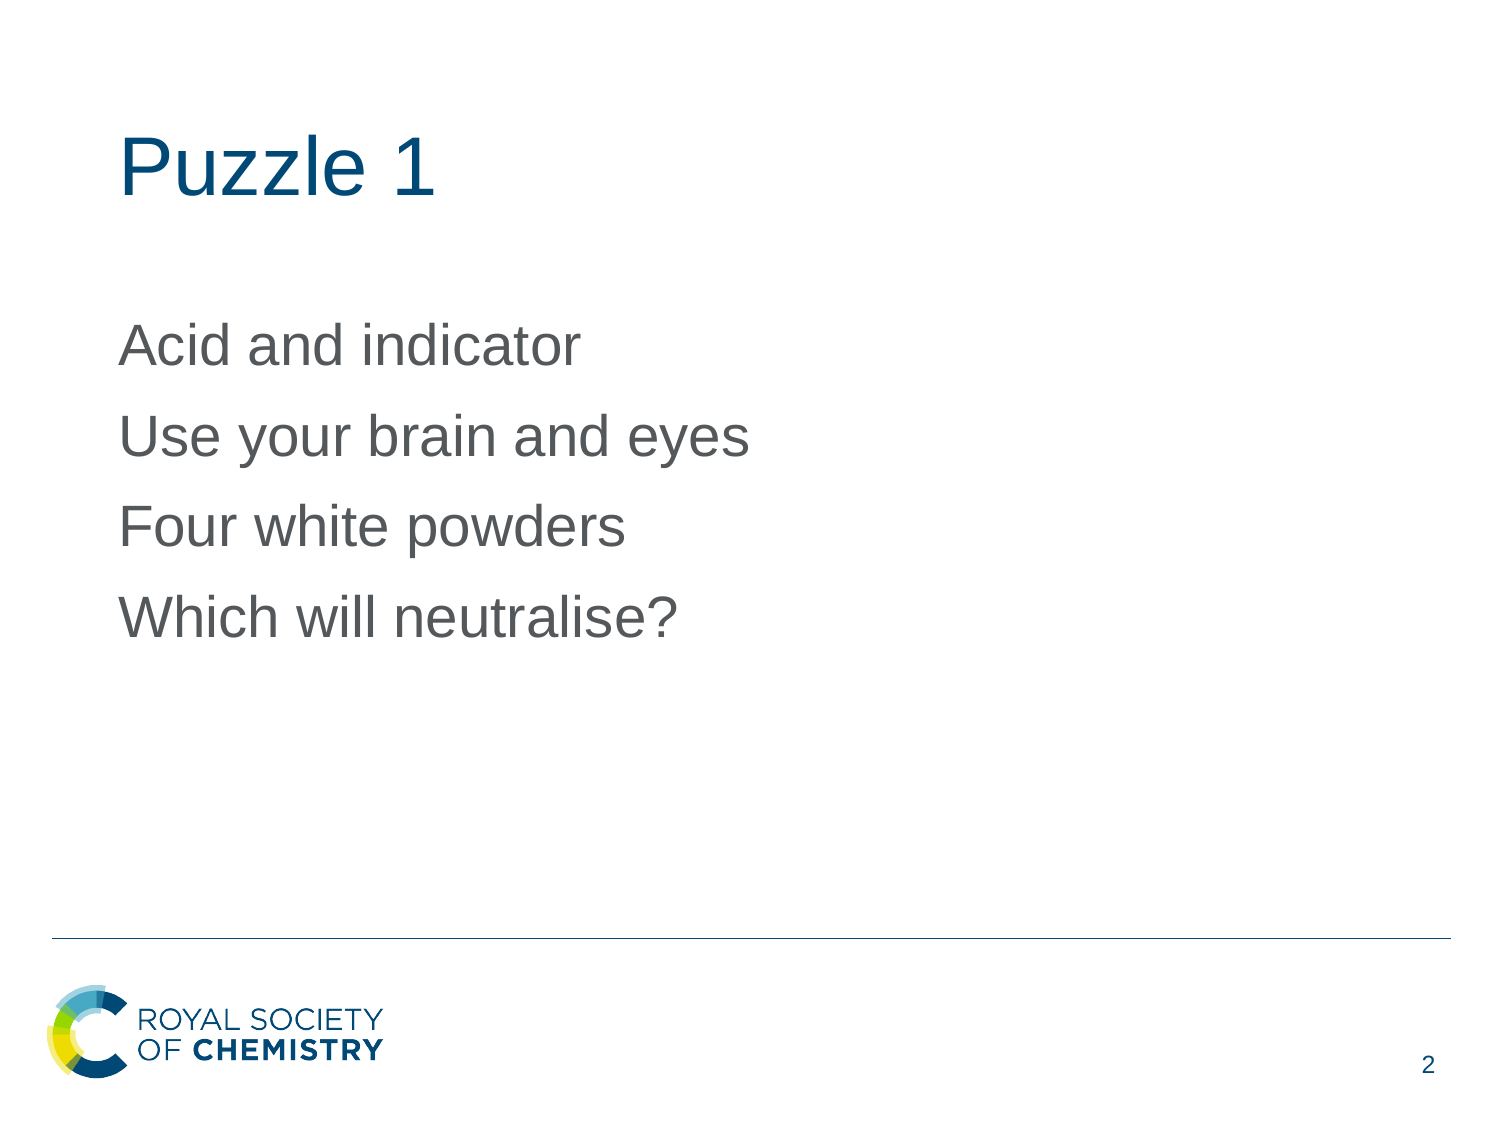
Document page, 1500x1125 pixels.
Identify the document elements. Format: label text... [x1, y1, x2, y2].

list Acid and indicator Use your brain and eyes Four white powders Which will neutralise? [103, 299, 1397, 859]
slide_number 2 [1113, 1033, 1451, 1094]
picture [0, 938, 430, 1125]
title Puzzle 1 [103, 59, 1397, 278]
